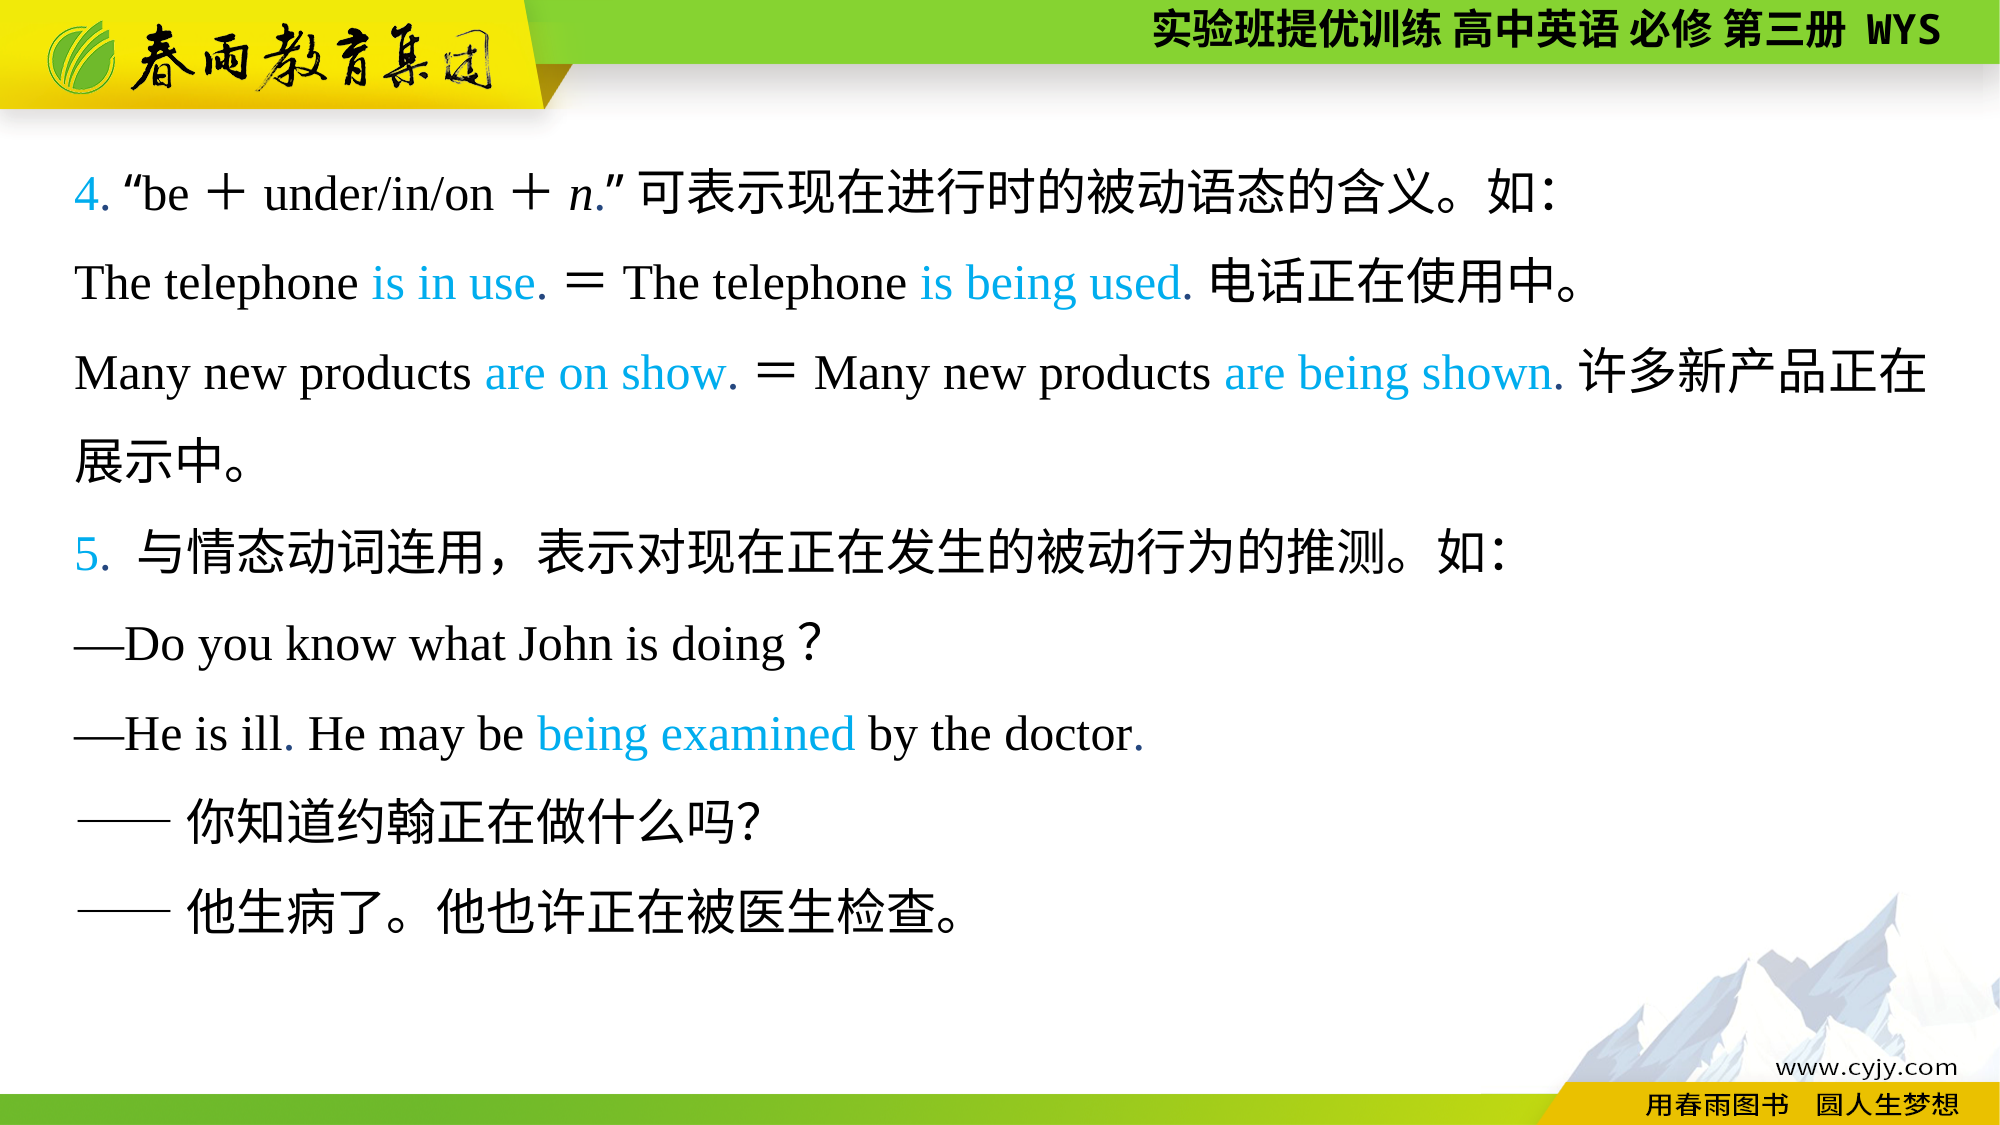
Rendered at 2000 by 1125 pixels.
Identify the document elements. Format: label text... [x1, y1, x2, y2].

picture [0, 0, 2000, 1125]
list 4. “be＋under/in/on＋n.”可表示现在进行时的被动语态的含义。如： The telephone is in use.＝The telephone is being used.电话正在使用中。 Many new products are on show.＝Many new products are being shown.许多新产品正在展示中。 5. 与情态动词连用，表示对现在正在发生的被动行为的推测。如： —Do you know what John is doing？ —He is ill. He may be being examined by the doctor. ——你知道约翰正在做什么吗？ ——他生病了。他也许正在被医生检查。 [59, 122, 1944, 956]
